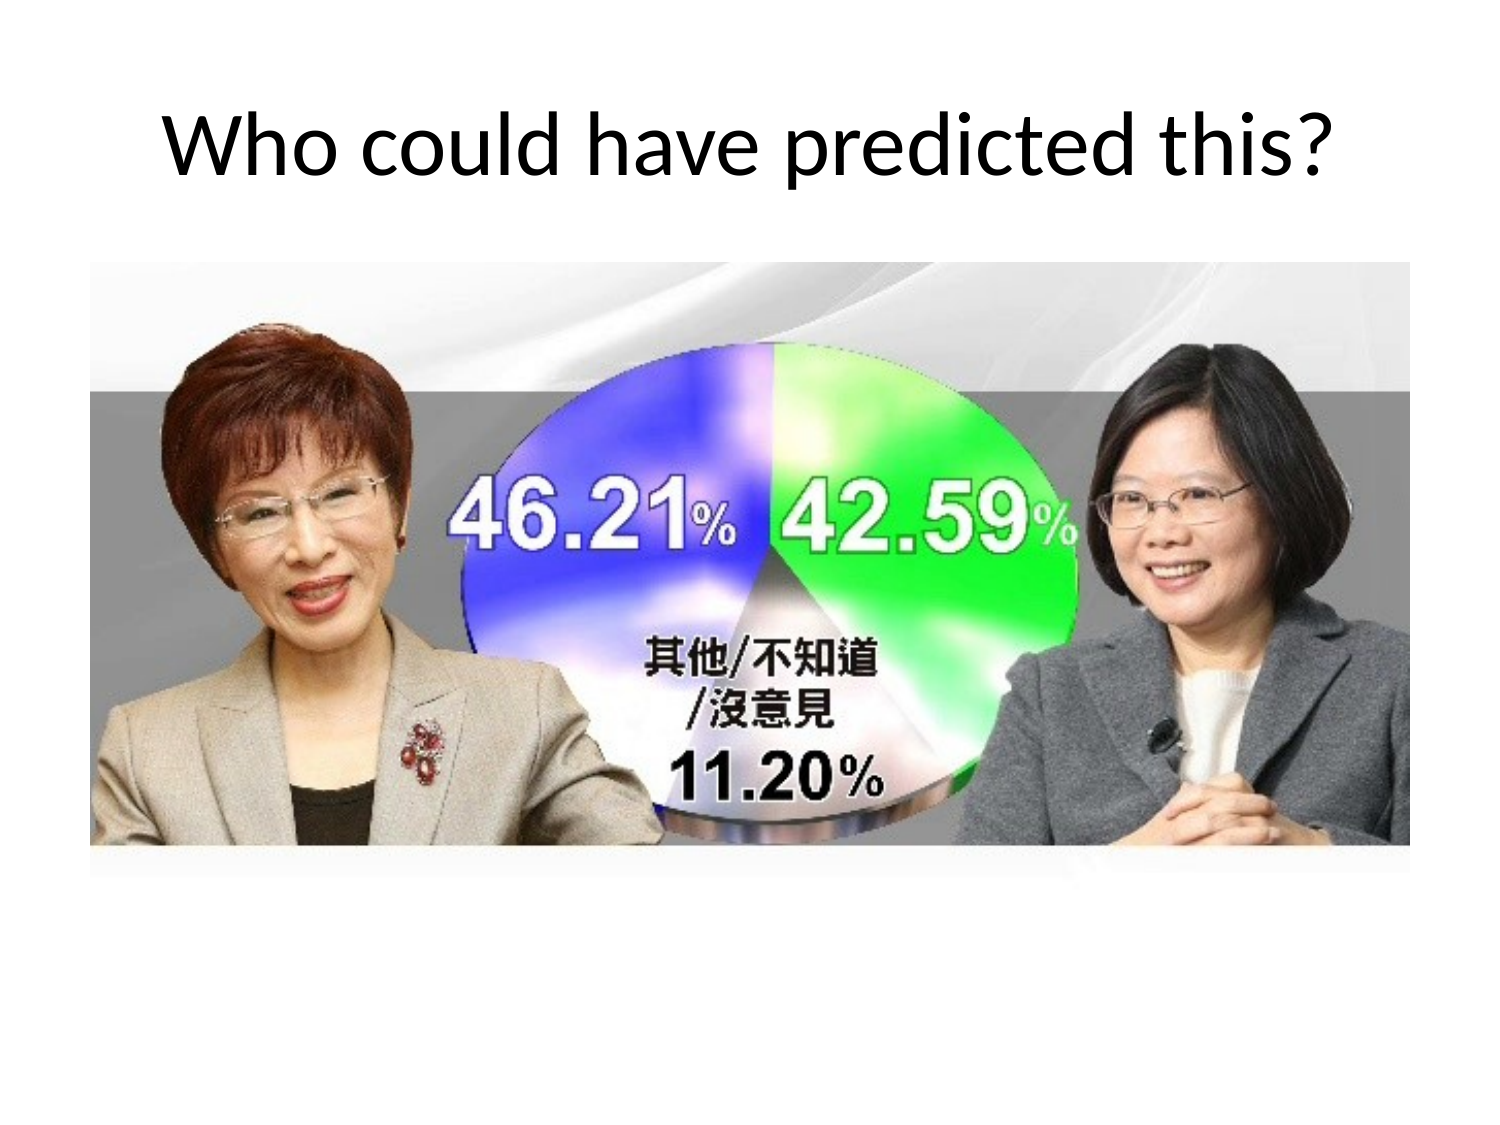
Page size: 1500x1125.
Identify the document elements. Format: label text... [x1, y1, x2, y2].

title Who could have predicted this? [75, 45, 1425, 233]
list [74, 262, 1426, 1006]
